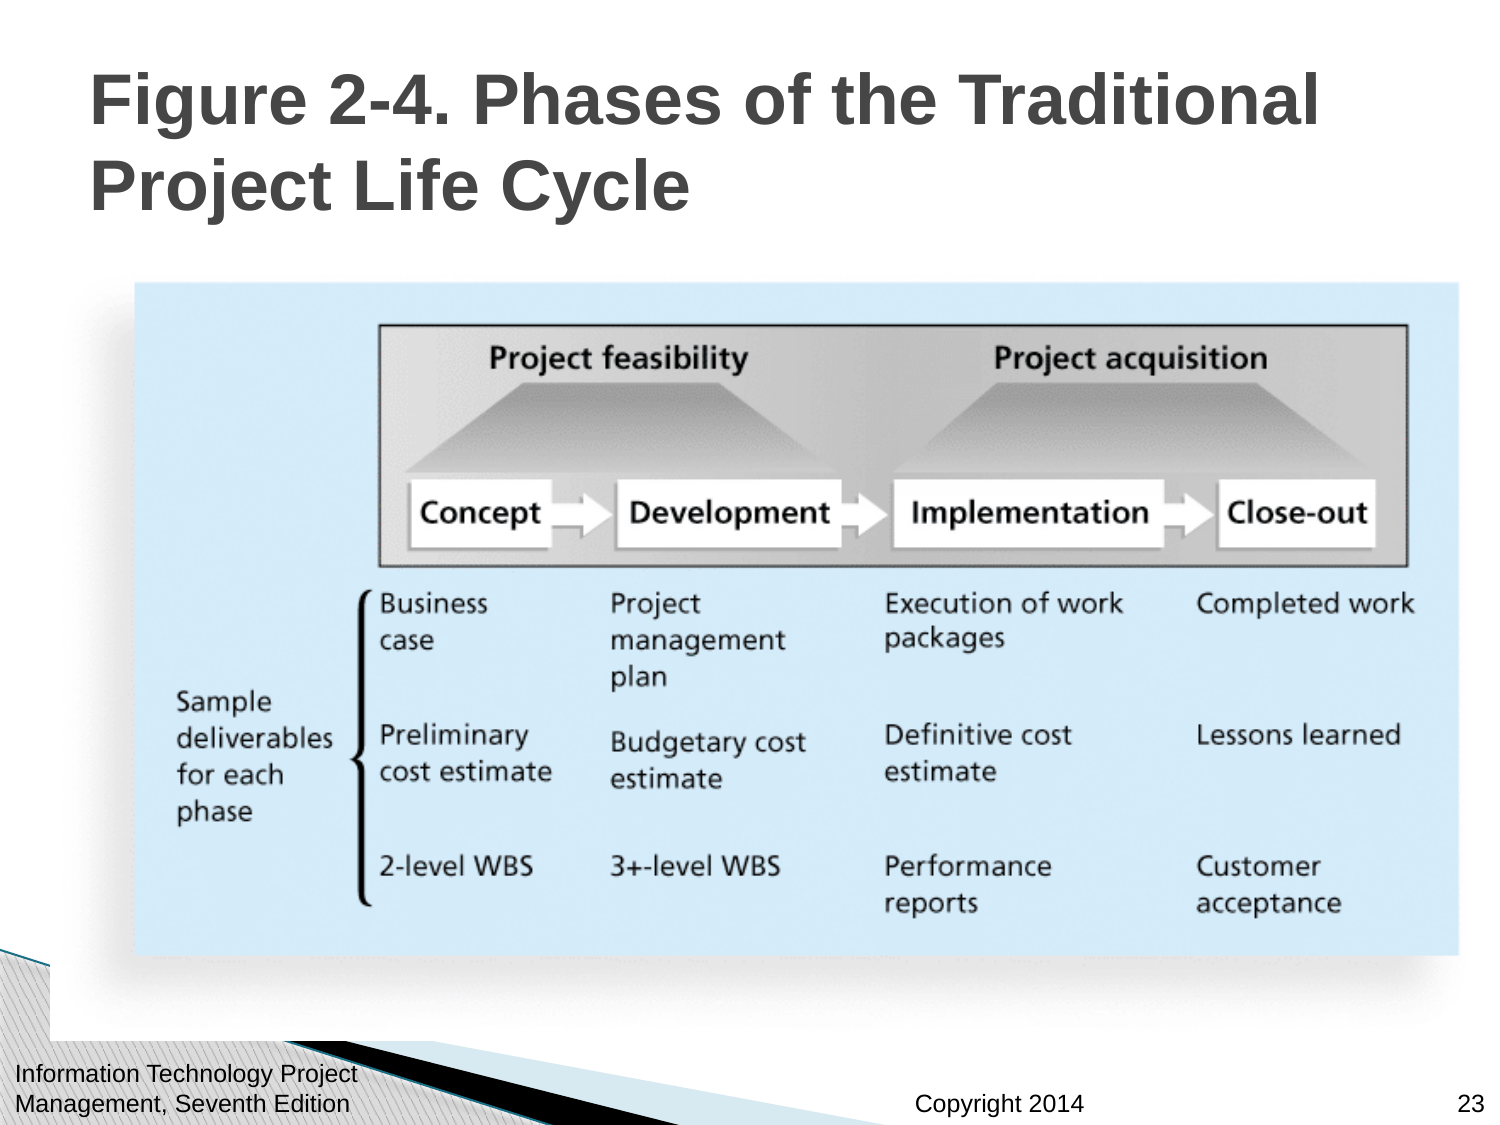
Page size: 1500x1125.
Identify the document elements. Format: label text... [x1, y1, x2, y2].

footer Information Technology Project Management, Seventh Edition [0, 1065, 425, 1125]
slide_number 23 [1408, 1065, 1500, 1125]
title Figure 2-4. Phases of the Traditional Project Life Cycle [75, 45, 1425, 233]
picture [49, 262, 1481, 1041]
